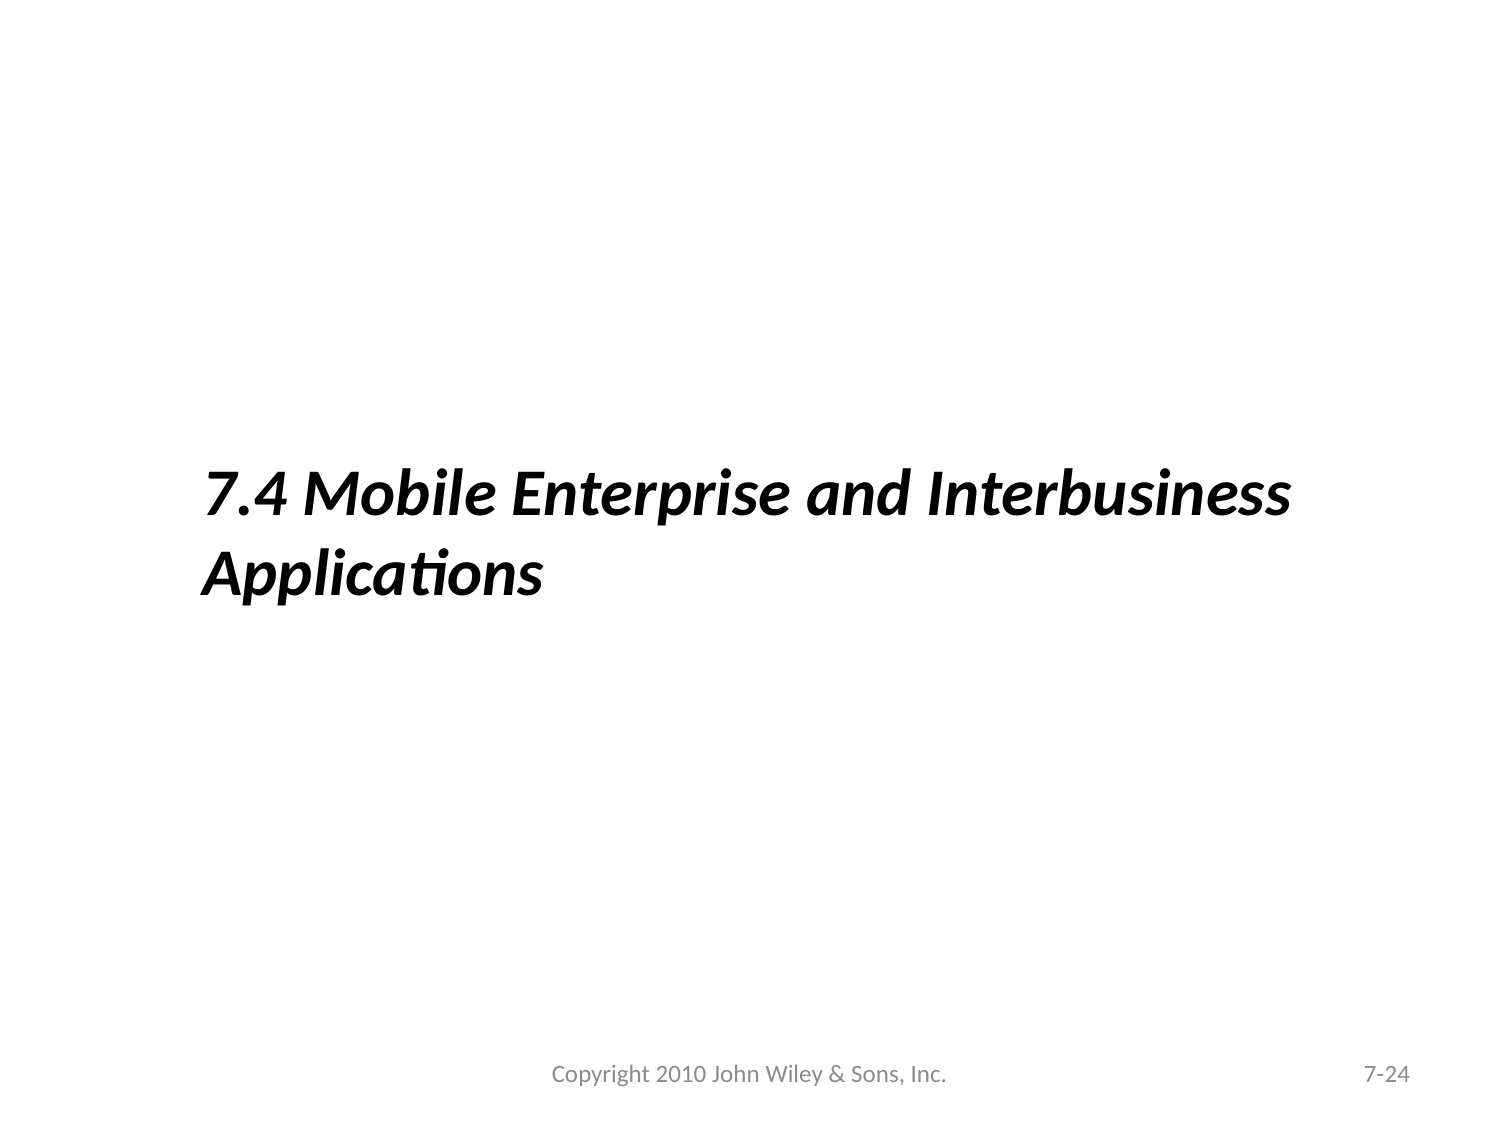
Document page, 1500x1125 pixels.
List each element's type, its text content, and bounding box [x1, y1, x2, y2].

footer Copyright 2010 John Wiley & Sons, Inc. [512, 1042, 988, 1103]
slide_number 7-24 [1074, 1042, 1425, 1103]
text_box 7.4 Mobile Enterprise and Interbusiness Applications [187, 441, 1388, 617]
